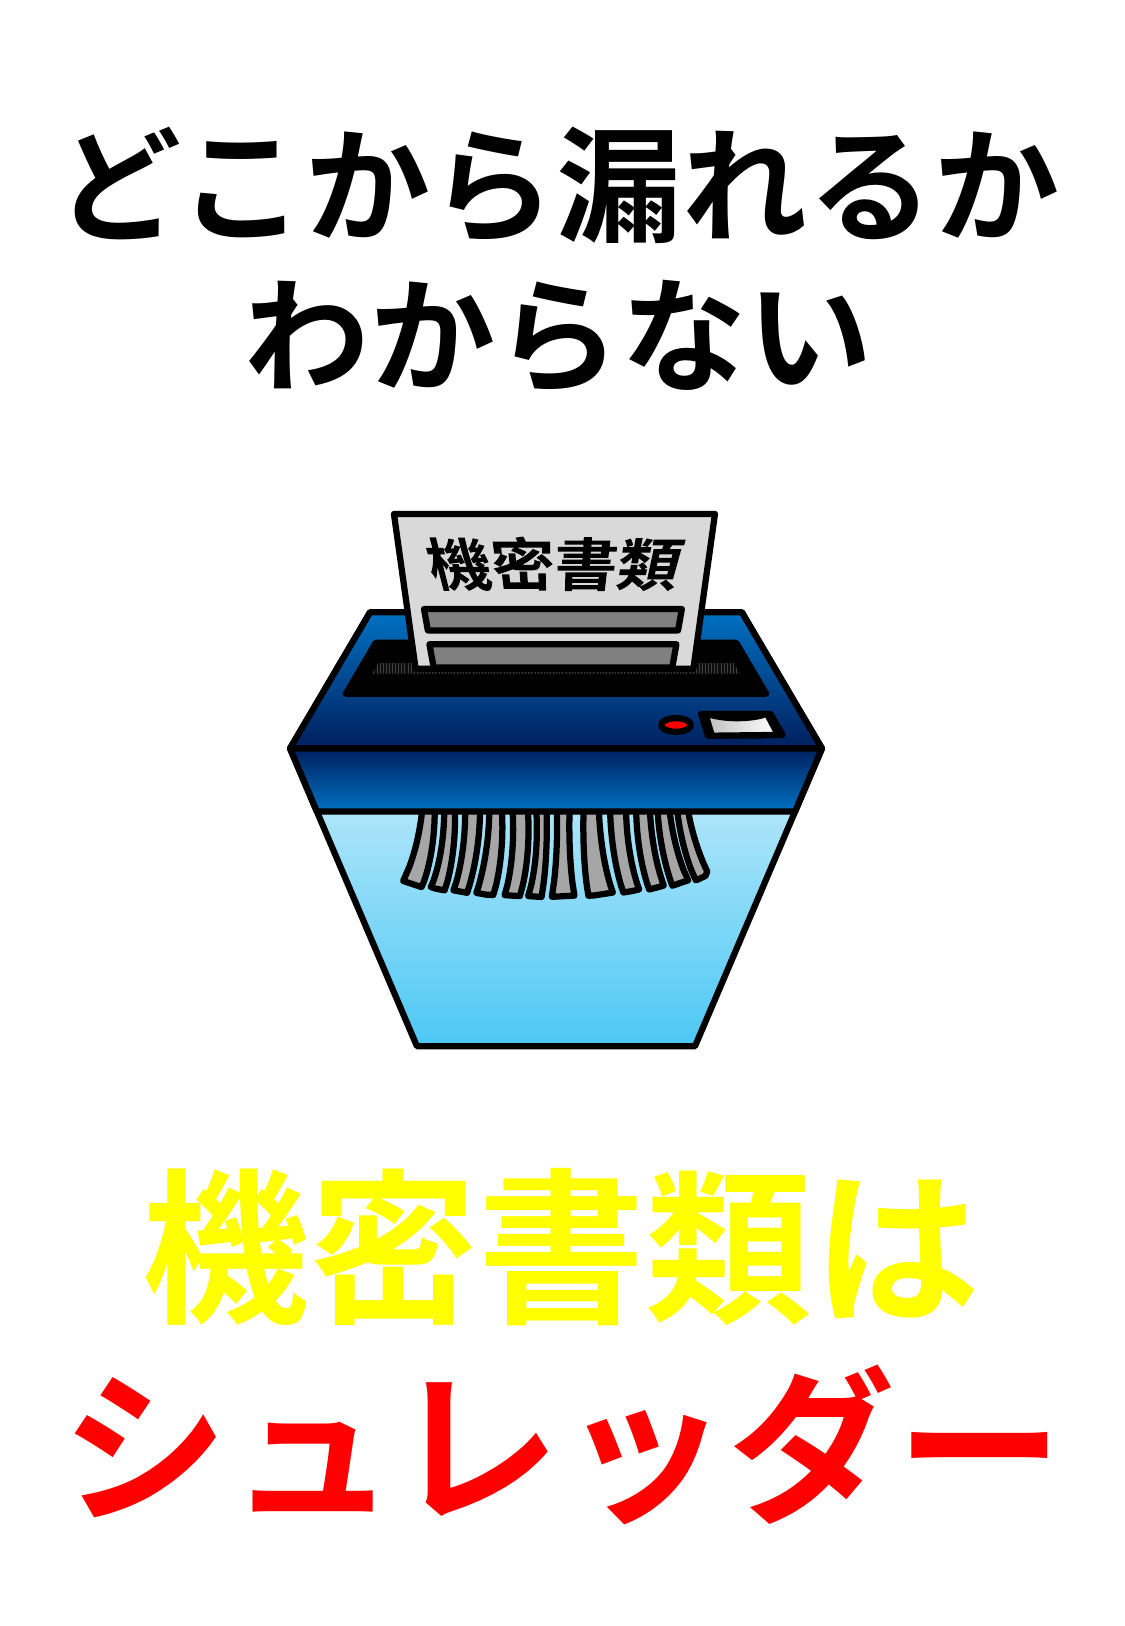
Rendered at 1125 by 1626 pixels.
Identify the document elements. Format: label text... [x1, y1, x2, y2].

text_box どこから漏れるか わからない [0, 99, 1125, 415]
text_box 機密書類は シュレッダー [0, 1136, 1125, 1551]
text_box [289, 513, 823, 1047]
